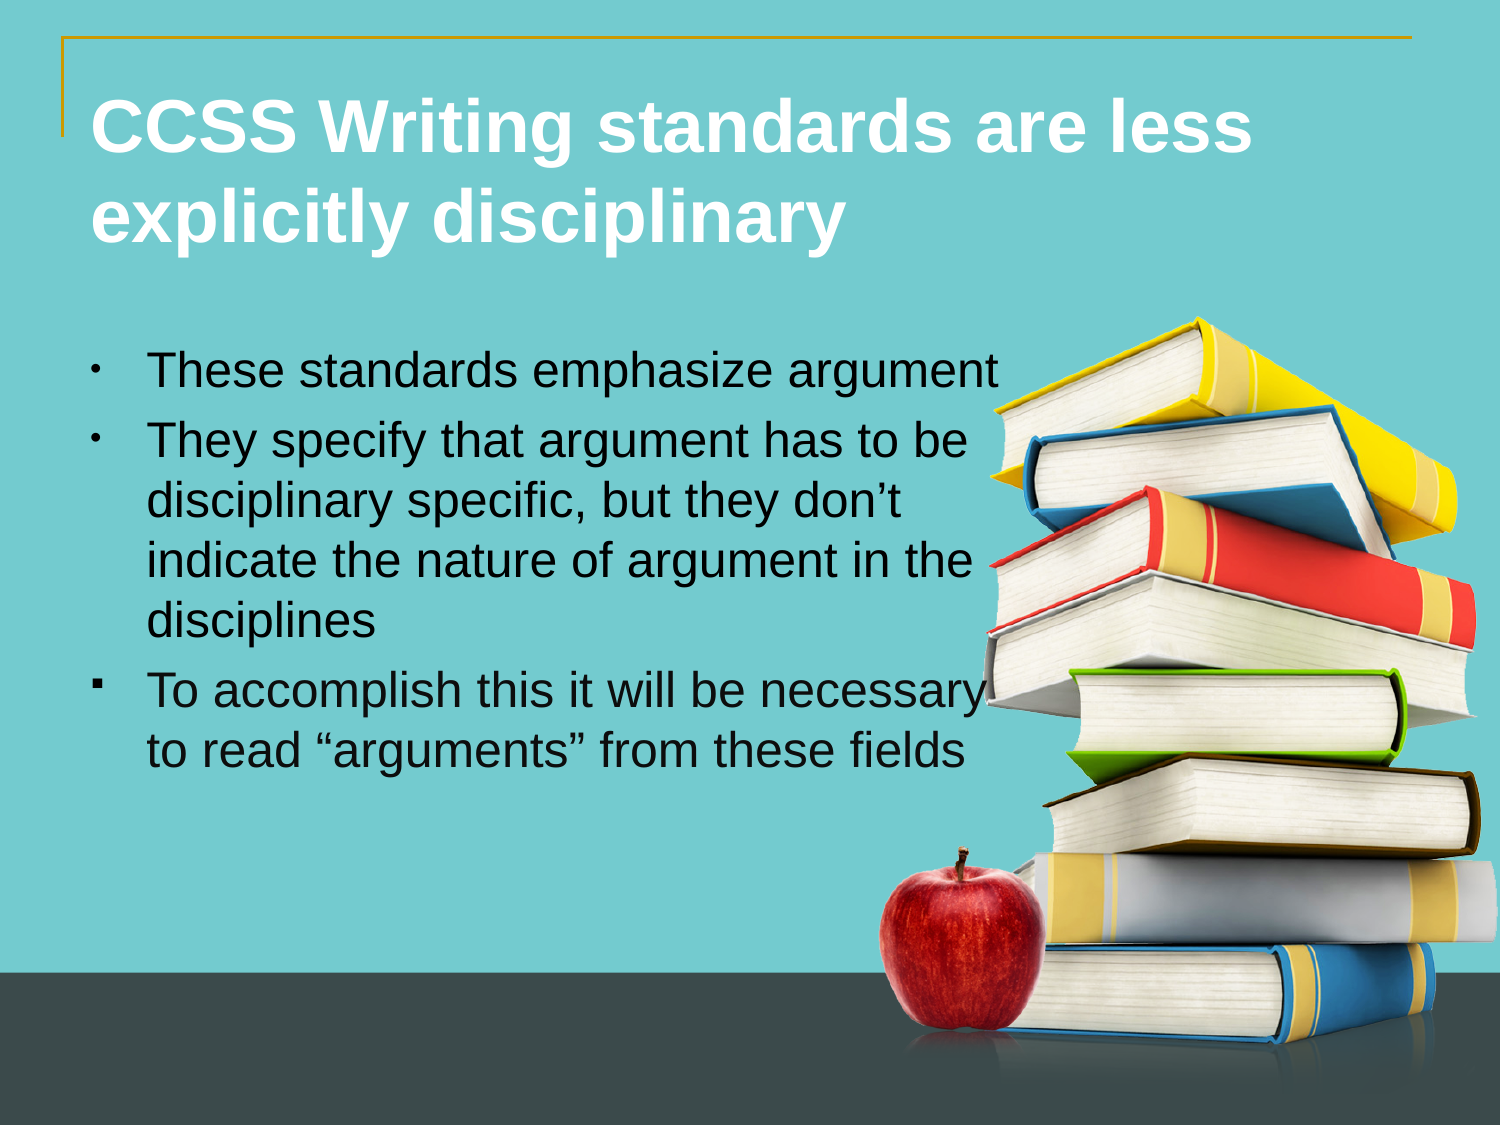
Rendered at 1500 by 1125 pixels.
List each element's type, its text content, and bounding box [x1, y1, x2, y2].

picture [878, 316, 1500, 1094]
list CCSS Writing standards are less explicitly disciplinary These standards emphasize argument They specify that argument has to be disciplinary specific, but they don’t indicate the nature of argument in the disciplines To accomplish this it will be necessary to read “arguments” from these fields [74, 70, 1376, 238]
